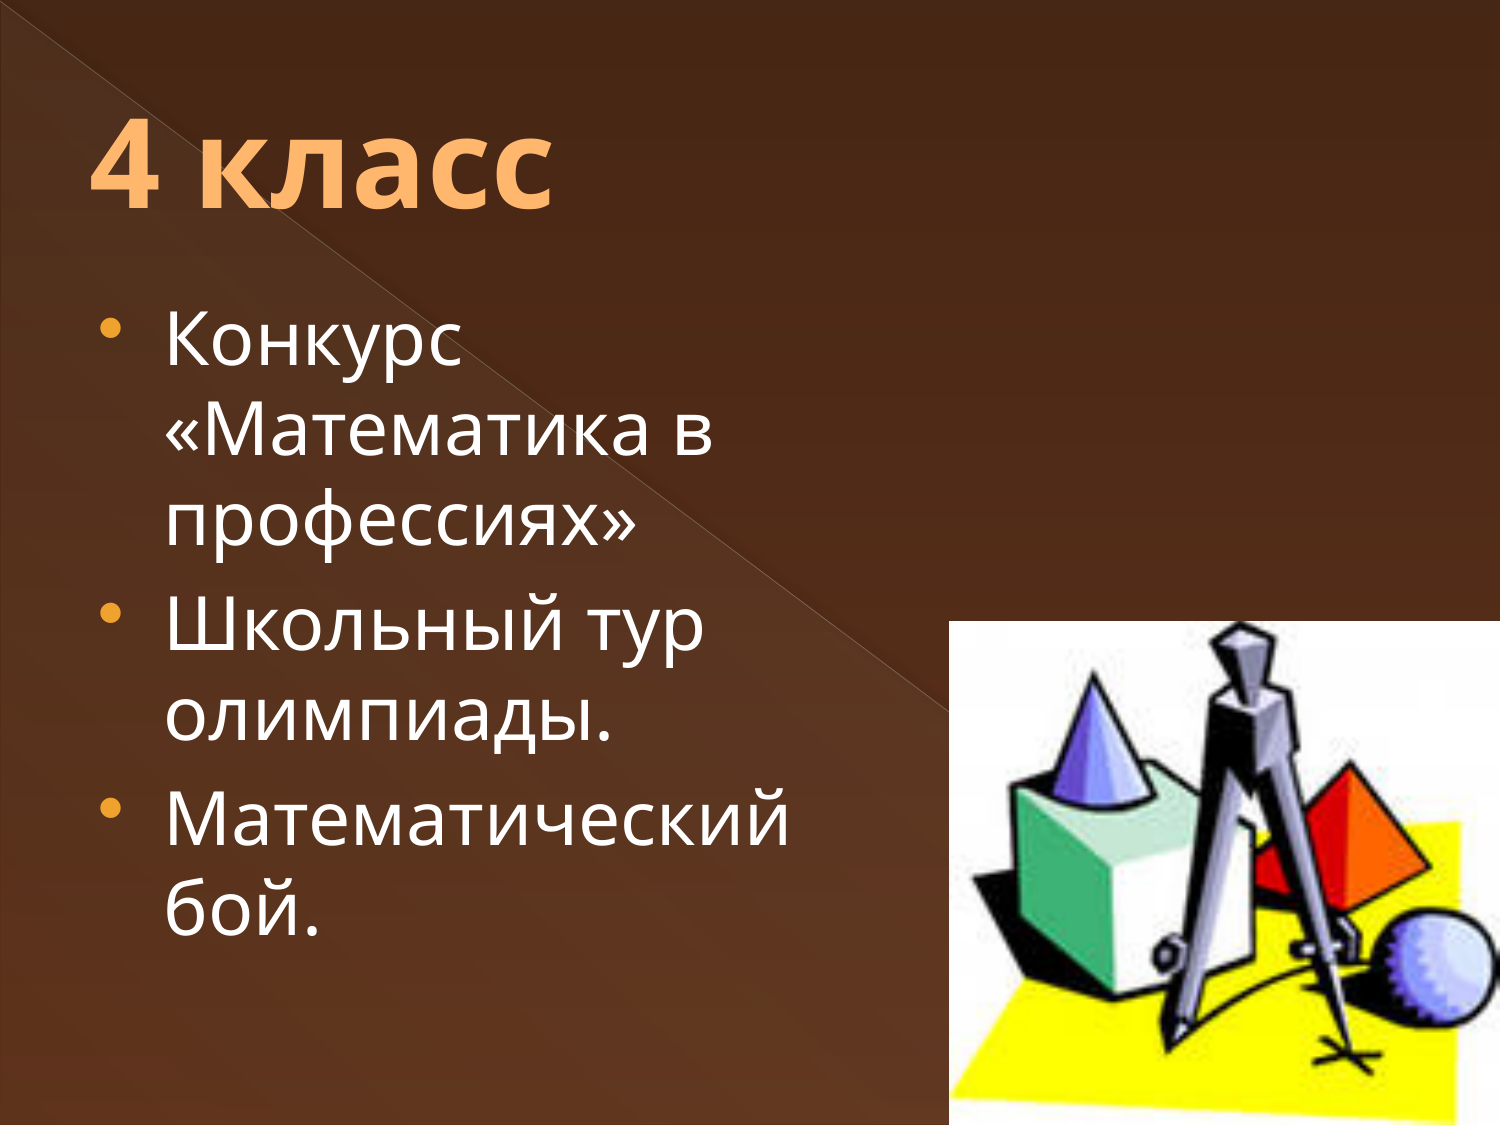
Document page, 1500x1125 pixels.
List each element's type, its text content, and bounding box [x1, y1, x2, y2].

list Конкурс «Математика в профессиях» Школьный тур олимпиады. Математический бой. [74, 282, 833, 1026]
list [948, 621, 1500, 1125]
title 4 класс [75, 43, 1425, 274]
